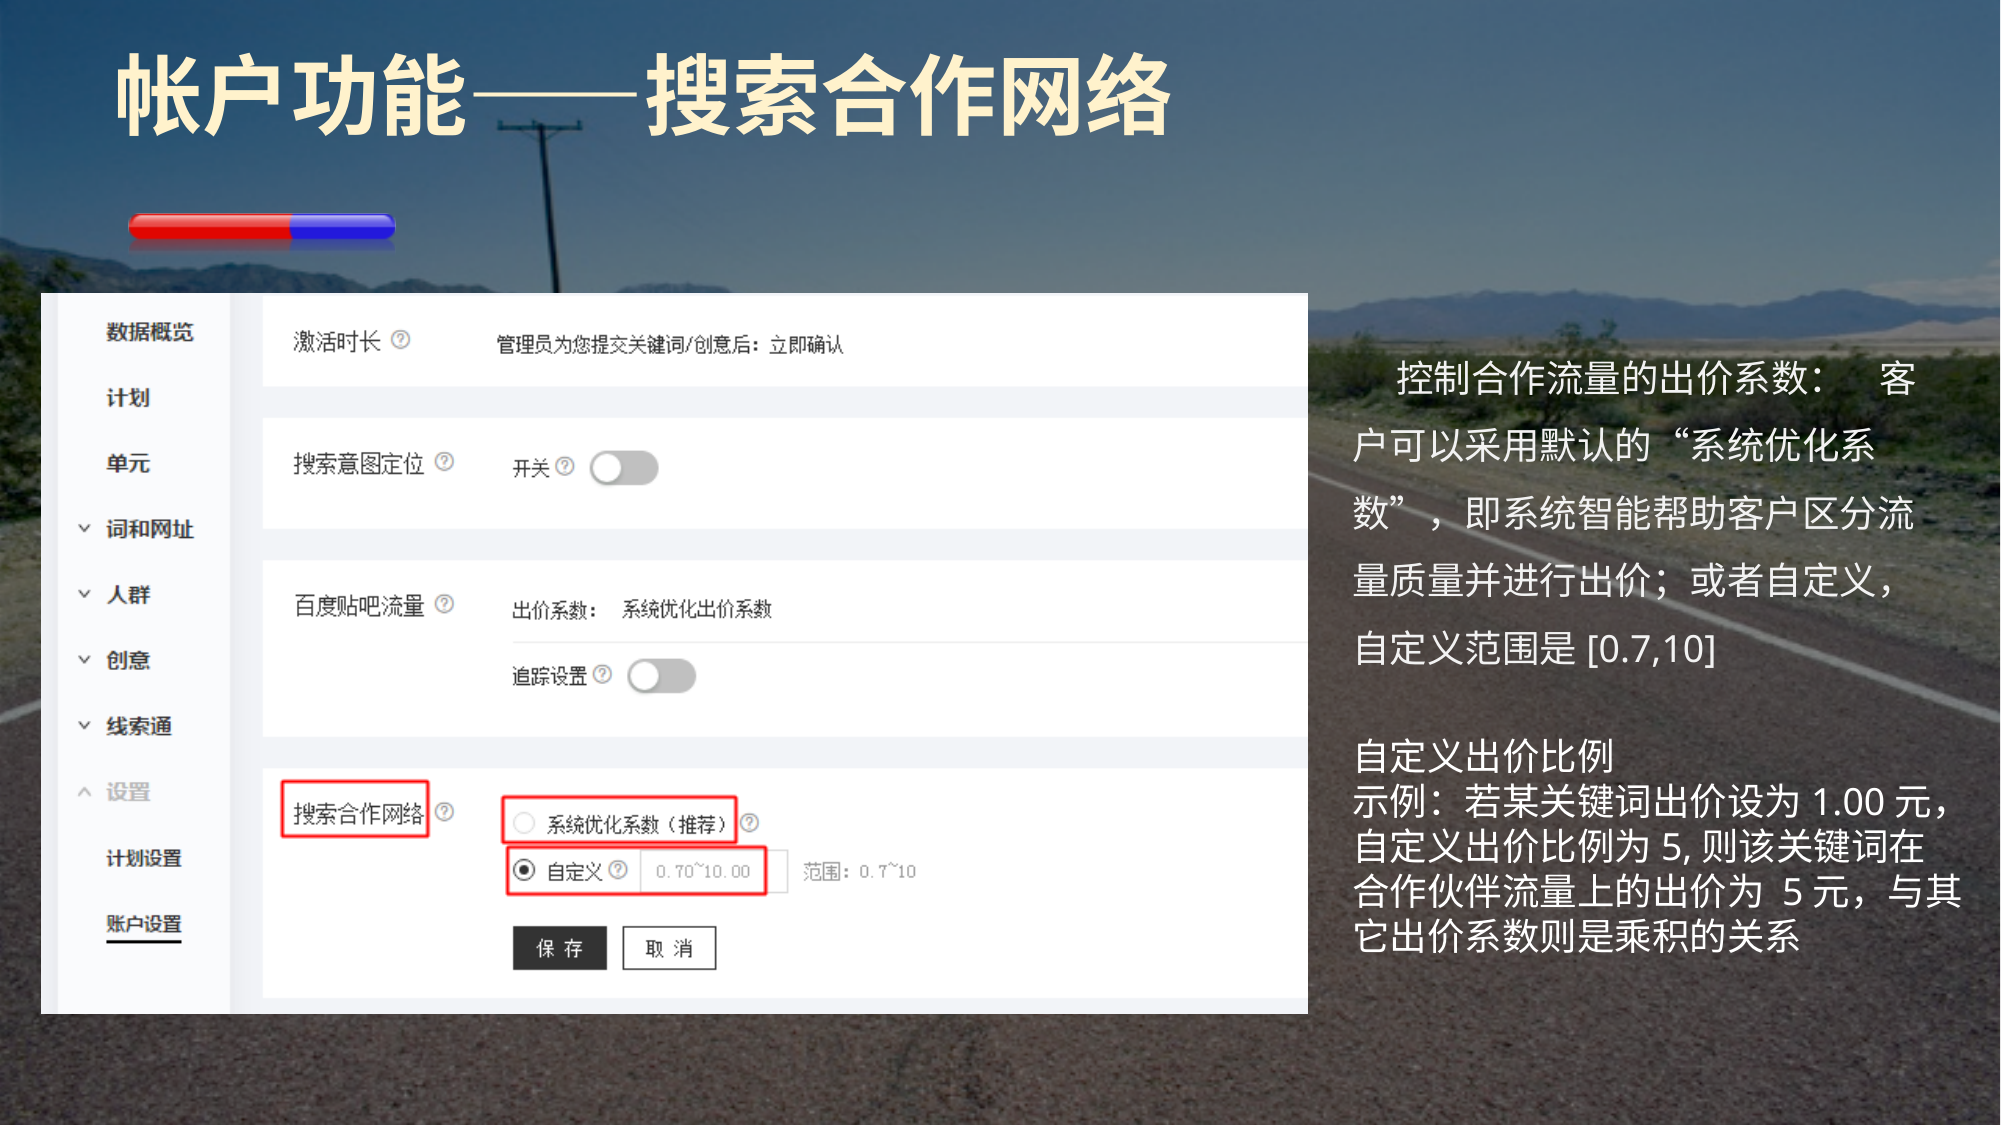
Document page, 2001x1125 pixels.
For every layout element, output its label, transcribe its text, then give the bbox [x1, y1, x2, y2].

title 帐户功能——搜索合作网络 [99, 45, 1521, 203]
picture [0, 0, 2001, 1125]
text_box 控制合作流量的出价系数： 客户可以采用默认的“系统优化系数”，即系统智能帮助客户区分流量质量并进行出价；或者自定义，自定义范围是[0.7,10] [1337, 324, 1955, 678]
text_box 自定义出价比例 示例：若某关键词出价设为1.00元，自定义出价比例为5,则该关键词在合作伙伴流量上的出价为 5元，与其它出价系数则是乘积的关系 [1337, 725, 1978, 966]
